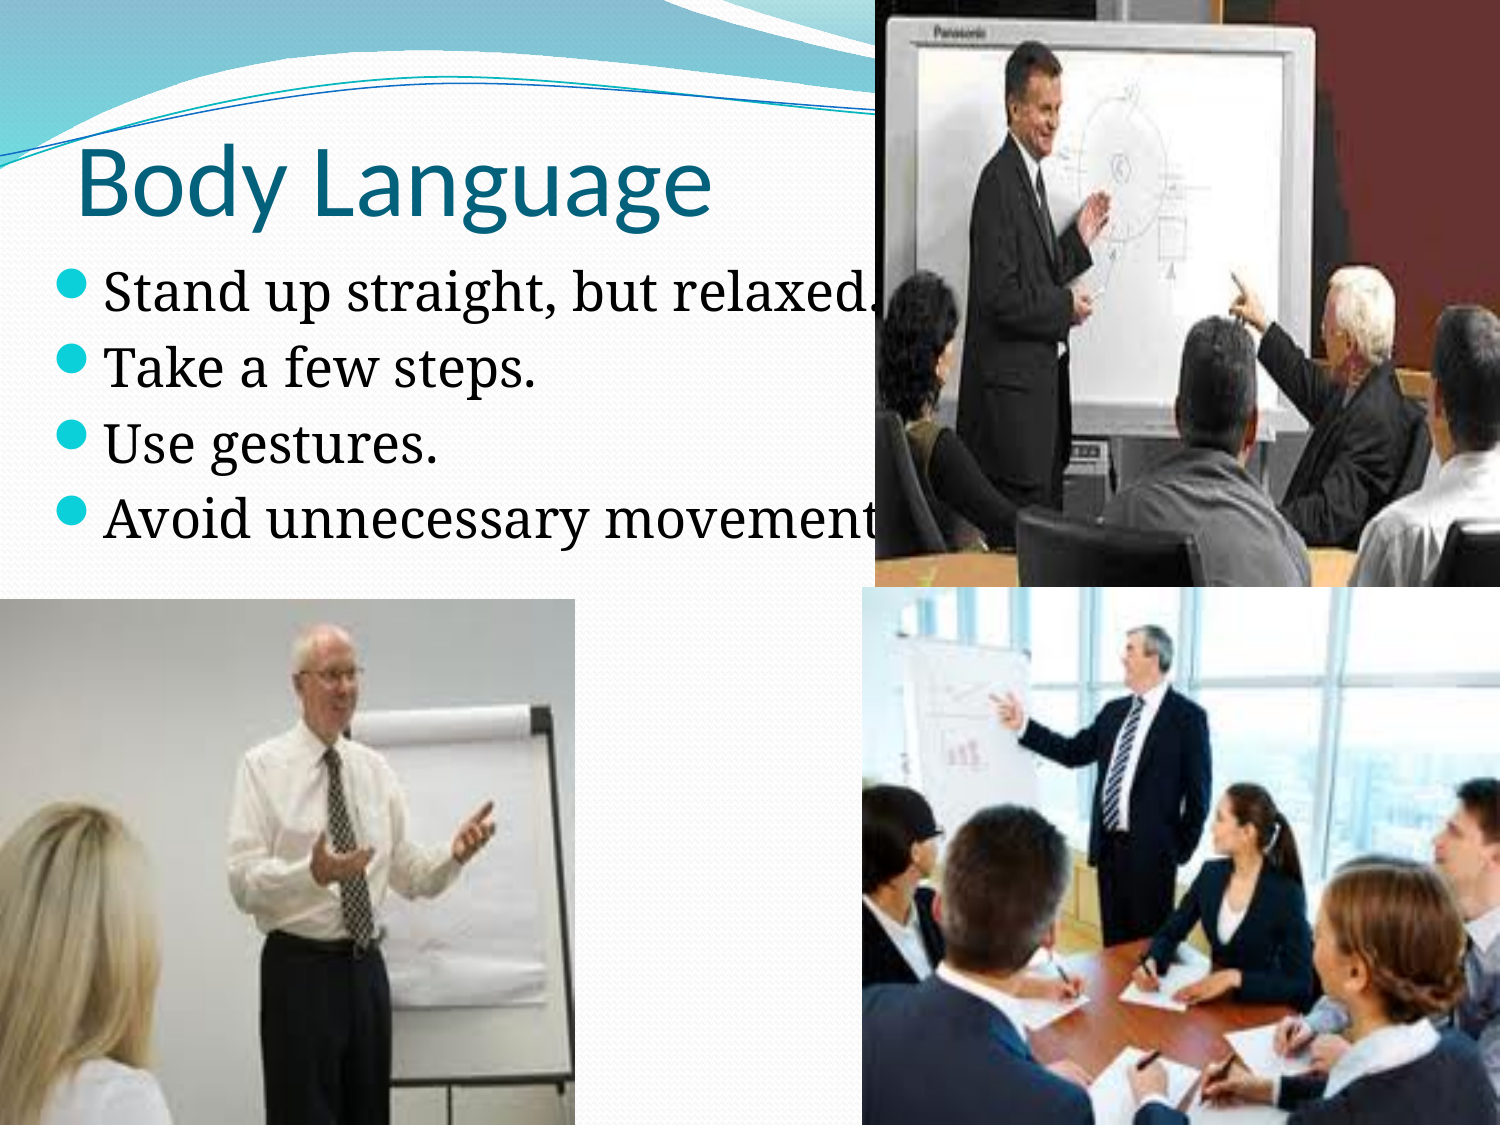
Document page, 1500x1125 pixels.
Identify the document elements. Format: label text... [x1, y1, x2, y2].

picture [0, 599, 576, 1125]
picture [862, 0, 1500, 1125]
list Stand up straight, but relaxed. Take a few steps. Use gestures. Avoid unnecessary movements. [37, 249, 867, 970]
title Body Language [75, 50, 867, 238]
